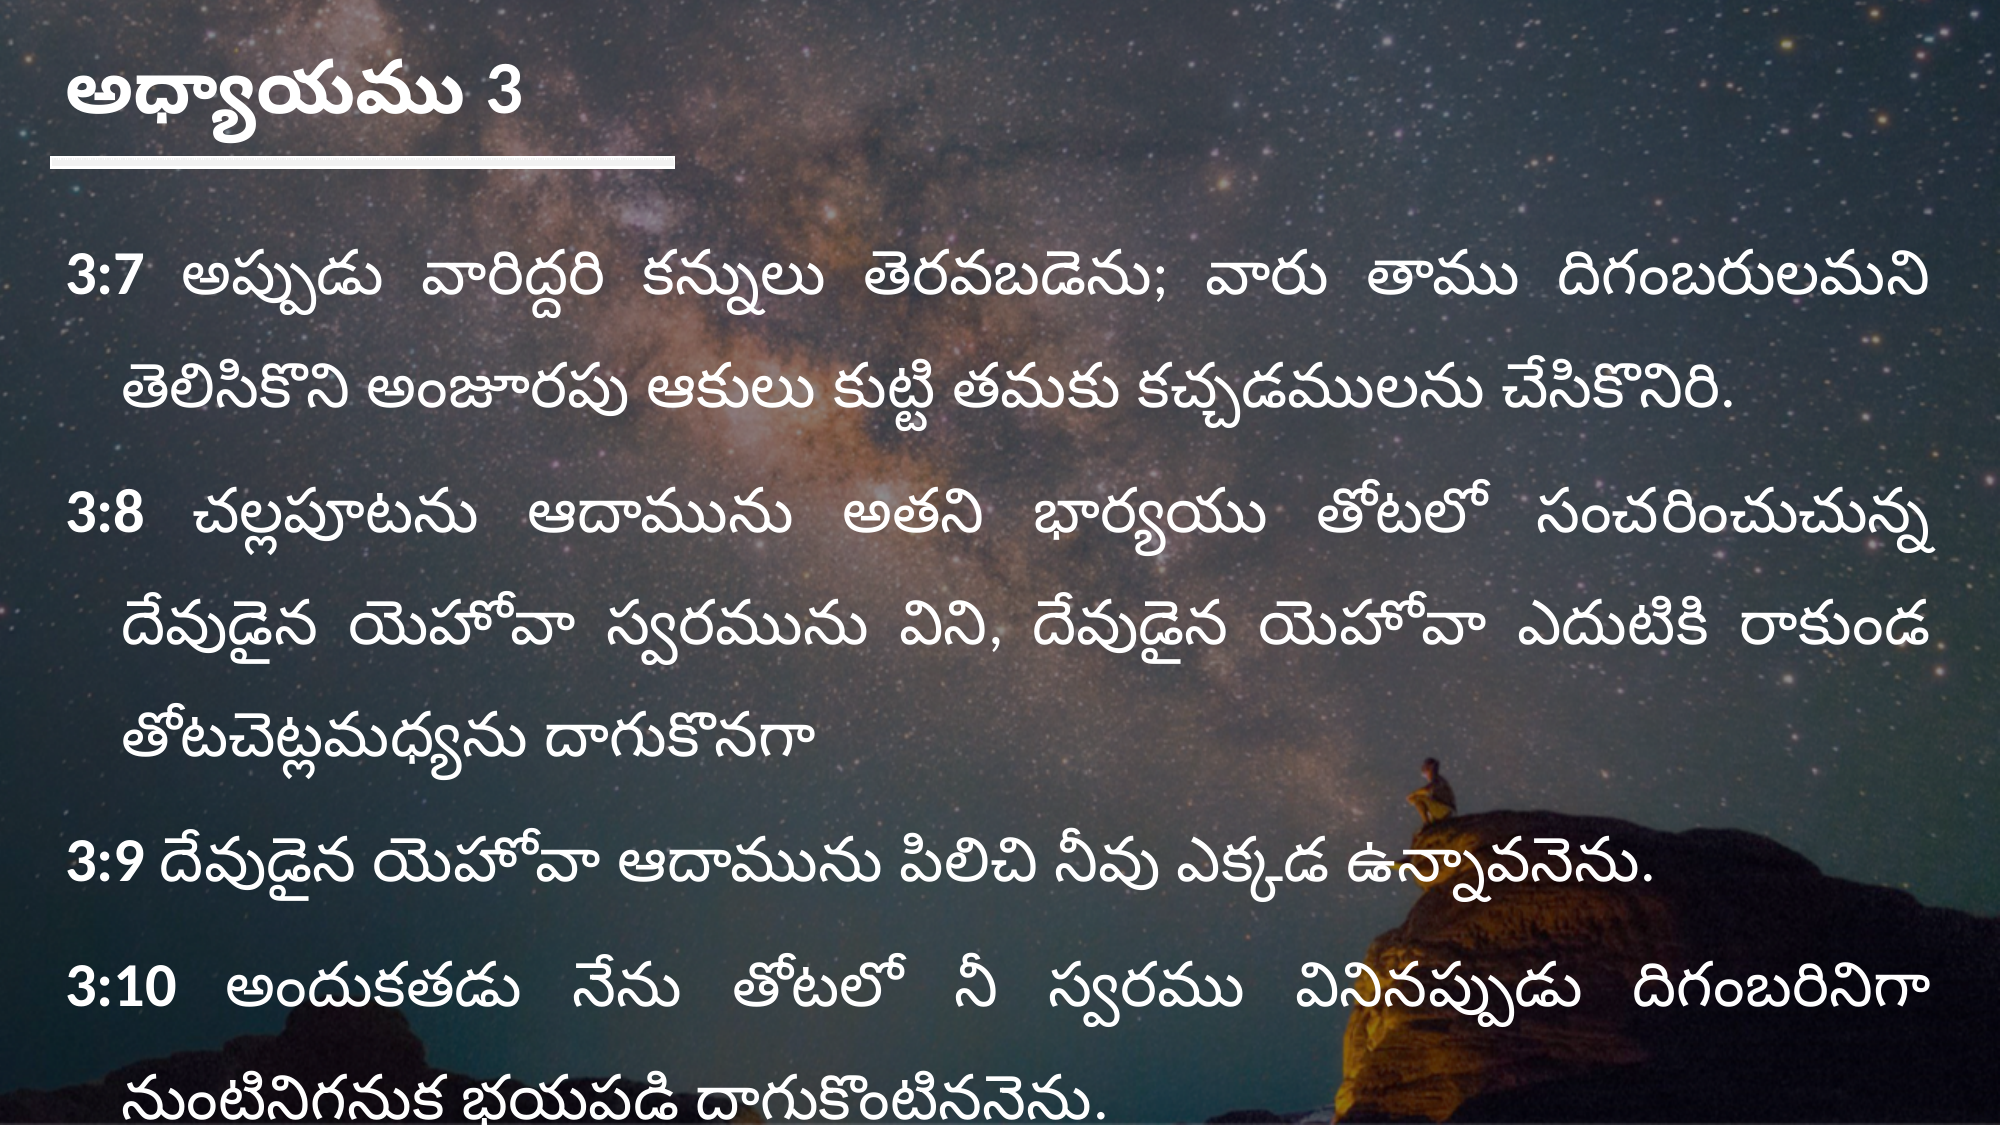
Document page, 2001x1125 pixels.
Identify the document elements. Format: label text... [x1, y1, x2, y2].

title అధ్యాయము 3 [50, 0, 1925, 167]
list 3:7 అప్పుడు వారిద్దరి కన్నులు తెరవబడెను; వారు తాము దిగంబరులమని తెలిసికొని అంజూరపు ఆకులు కుట్టి తమకు కచ్చడములను చేసికొనిరి. 3:8 చల్లపూటను ఆదామును అతని భార్యయు తోటలో సంచరించుచున్న దేవుడైన యెహోవా స్వరమును విని, దేవుడైన యెహోవా ఎదుటికి రాకుండ తోటచెట్లమధ్యను దాగుకొనగా 3:9 దేవుడైన యెహోవా ఆదామును పిలిచి నీవు ఎక్కడ ఉన్నావనెను. 3:10 అందుకతడు నేను తోటలో నీ స్వరము వినినప్పుడు దిగంబరినిగా నుంటినిగనుక భయపడి దాగుకొంటిననెను. [50, 187, 1946, 1063]
picture [0, 0, 2000, 1125]
